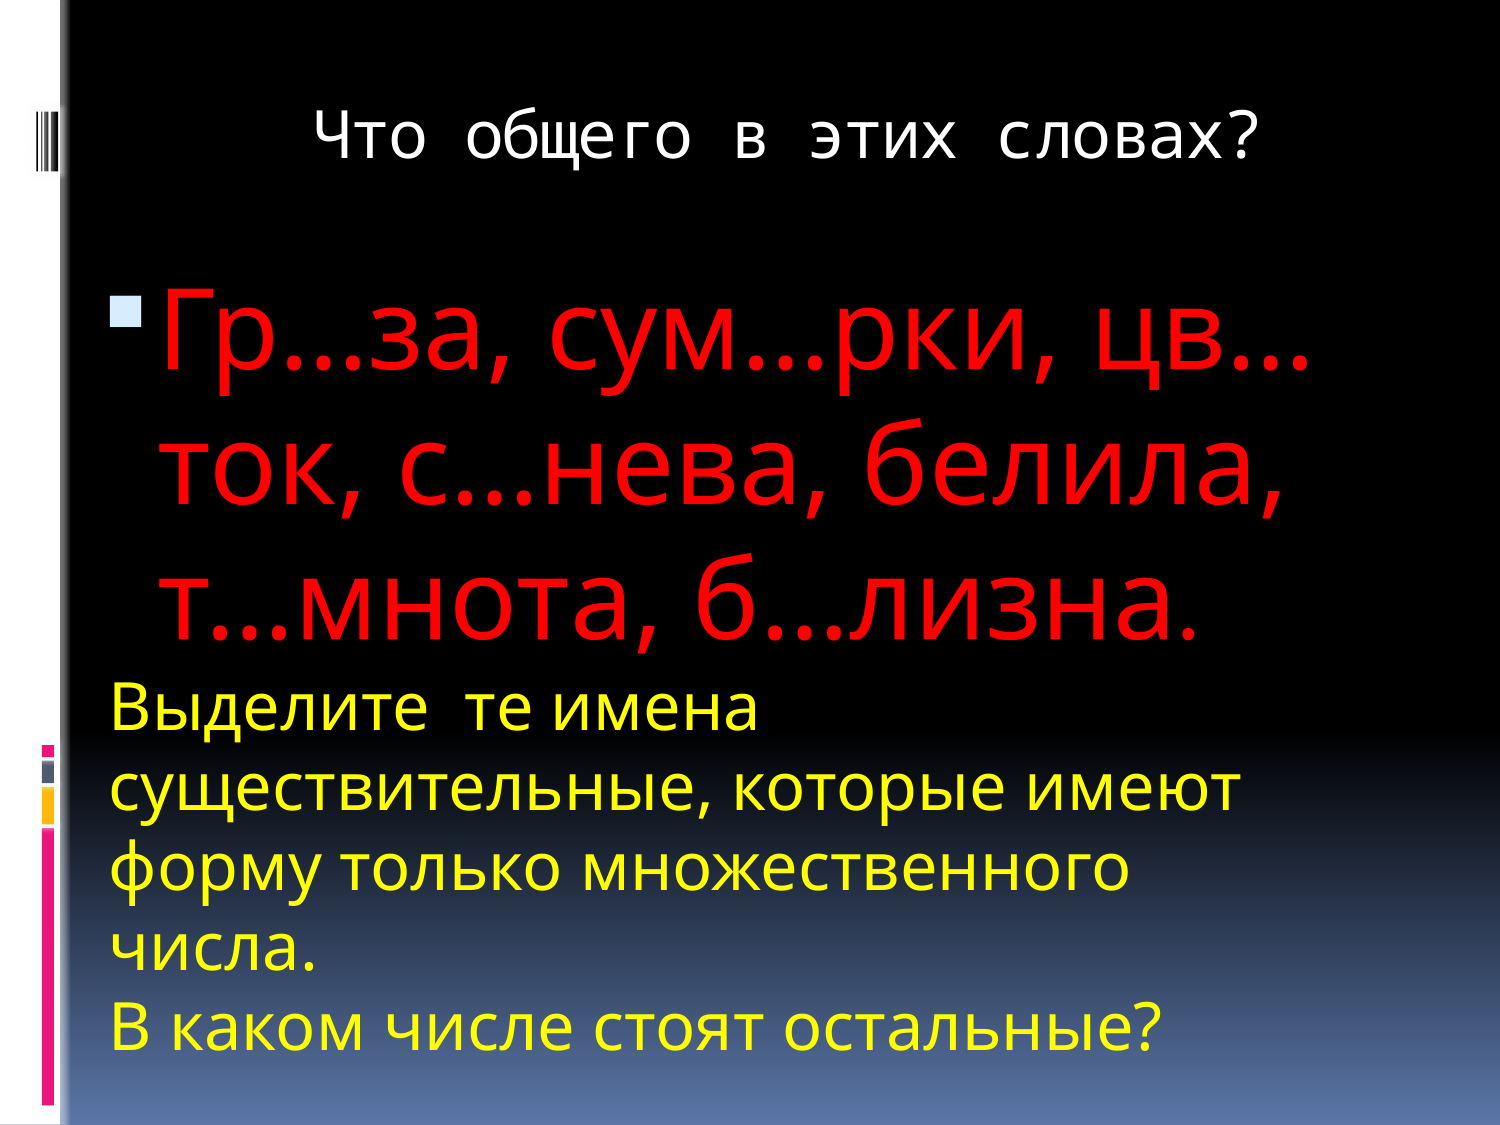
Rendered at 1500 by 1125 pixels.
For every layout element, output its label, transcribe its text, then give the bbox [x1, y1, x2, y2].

title Что общего в этих словах? [150, 83, 1425, 234]
list Гр…за, сум…рки, цв…ток, с…нева, белила, т…мнота, б…лизна. [75, 249, 1425, 739]
text_box Выделите те имена существительные, которые имеют форму только множественного числа. В каком числе стоят остальные? [93, 656, 1360, 1071]
